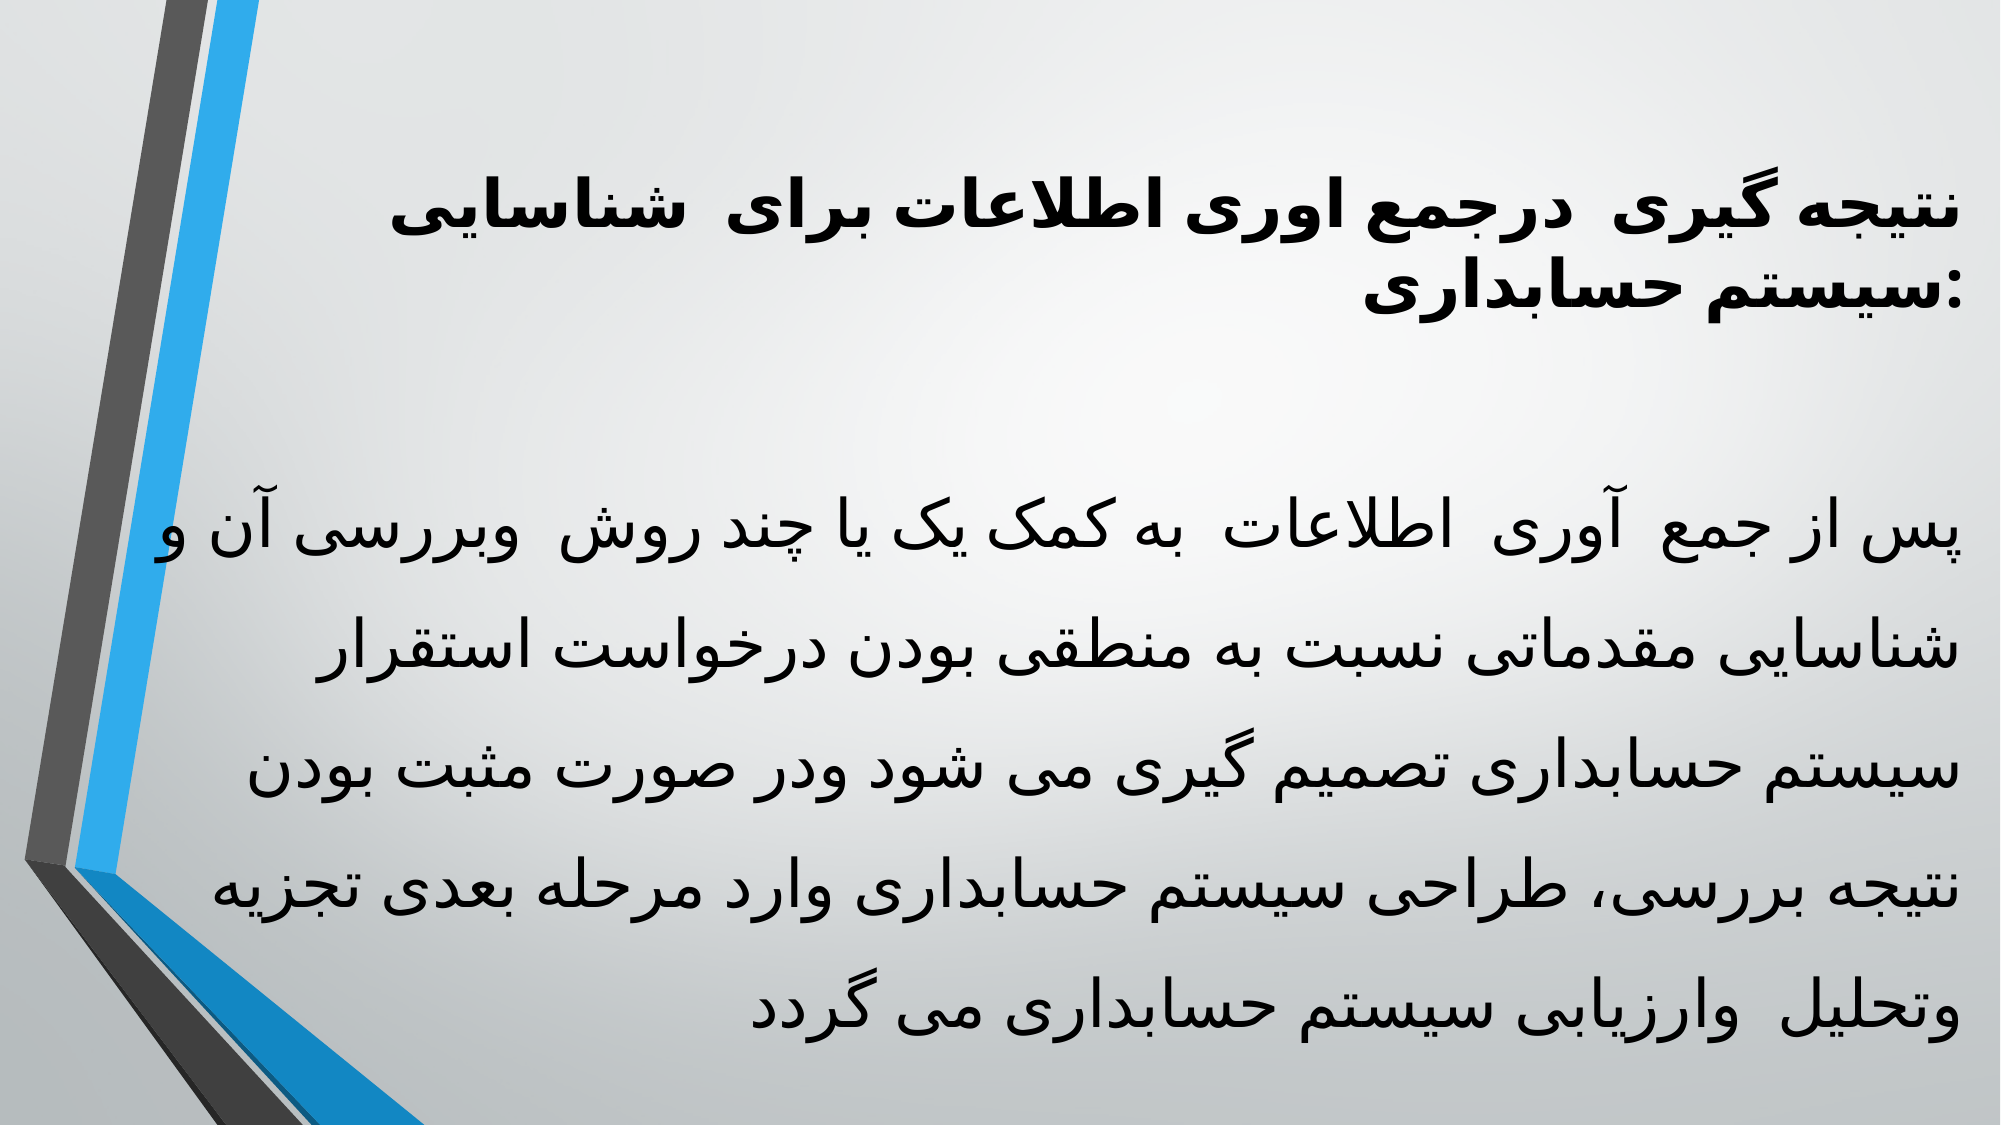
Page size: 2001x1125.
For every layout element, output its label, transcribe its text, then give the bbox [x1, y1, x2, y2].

text_box نتیجه گیری درجمع اوری اطلاعات برای شناسایی سیستم حسابداری: پس از جمع آوری اطلاعات به کمک یک یا چند روش وبررسی آن و شناسایی مقدماتی نسبت به منطقی بودن درخواست استقرار سیستم حسابداری تصمیم گیری می شود ودر صورت مثبت بودن نتیجه بررسی، طراحی سیستم حسابداری وارد مرحله بعدی تجزیه وتحلیل وارزیابی سیستم حسابداری می گردد [120, 153, 1980, 1048]
